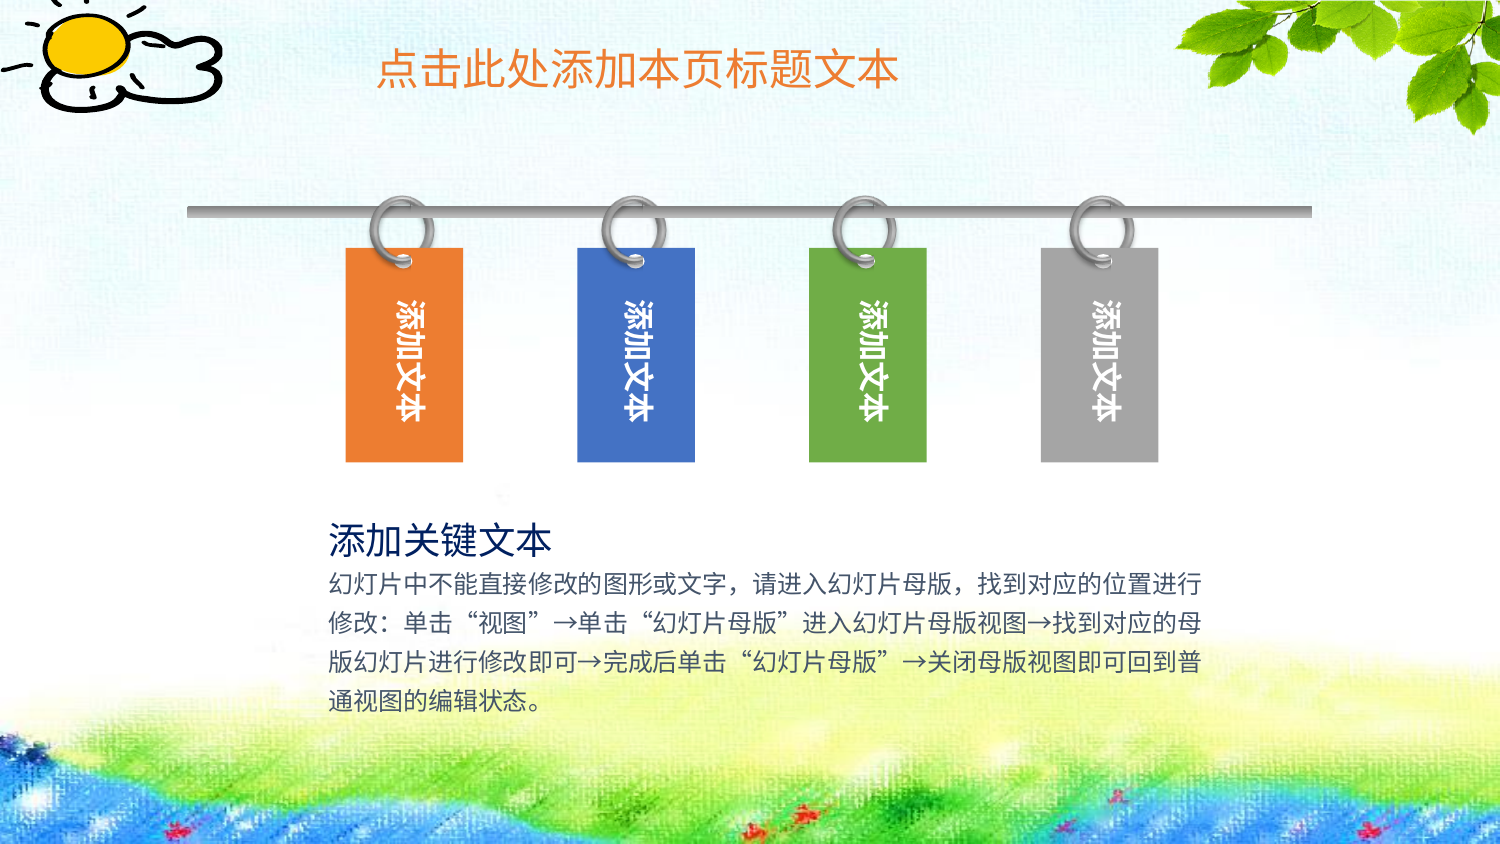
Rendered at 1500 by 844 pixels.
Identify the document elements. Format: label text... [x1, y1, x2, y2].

text_box 添加文本 [833, 290, 902, 433]
text_box 添加文本 [370, 290, 439, 433]
text_box 点击此处添加本页标题文本 [360, 34, 972, 102]
text_box 添加文本 [1065, 290, 1134, 433]
text_box [187, 206, 360, 218]
text_box [905, 206, 1060, 218]
text_box 添加文本 [597, 290, 666, 433]
text_box [345, 247, 464, 463]
text_box 添加关键文本 [313, 486, 606, 552]
text_box [443, 206, 592, 218]
text_box [1040, 247, 1159, 463]
picture [0, 0, 1500, 844]
text_box [1143, 206, 1313, 218]
text_box 幻灯片中不能直接修改的图形或文字，请进入幻灯片母版，找到对应的位置进行修改：单击“视图”→单击“幻灯片母版”进入幻灯片母版视图→找到对应的母版幻灯片进行修改即可→完成后单击“幻灯片母版”→关闭母版视图即可回到普通视图的编辑状态。 [313, 552, 1222, 724]
text_box [809, 247, 927, 463]
text_box [675, 206, 823, 218]
text_box [577, 247, 695, 463]
